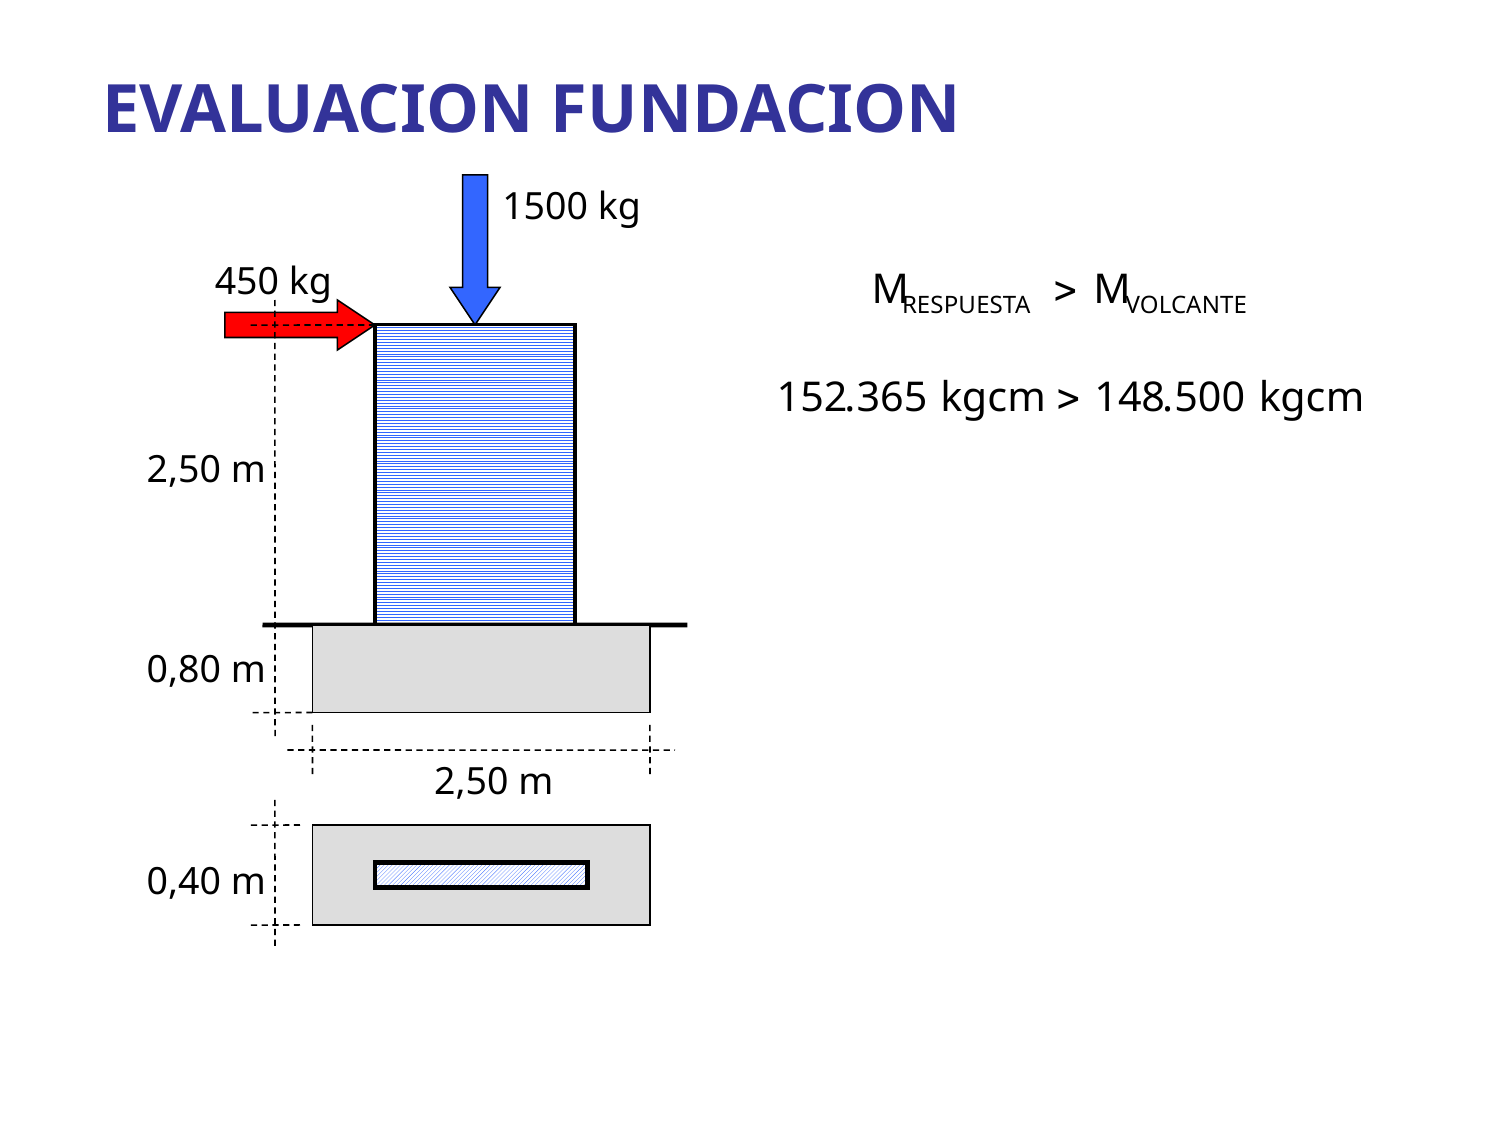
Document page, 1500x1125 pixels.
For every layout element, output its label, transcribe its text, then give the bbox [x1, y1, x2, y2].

text_box EVALUACION FUNDACION [87, 24, 1446, 188]
text_box 450 kg [200, 249, 388, 310]
text_box [450, 174, 501, 324]
text_box 2,50 m [124, 437, 288, 498]
text_box 0,80 m [124, 637, 288, 698]
text_box [312, 624, 650, 713]
text_box 1500 kg [487, 174, 688, 235]
text_box [375, 324, 575, 624]
text_box 0,40 m [112, 849, 300, 910]
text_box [774, 262, 1364, 437]
text_box 2,50 m [374, 749, 613, 810]
text_box [374, 862, 588, 888]
text_box [224, 310, 375, 351]
text_box [312, 825, 650, 925]
